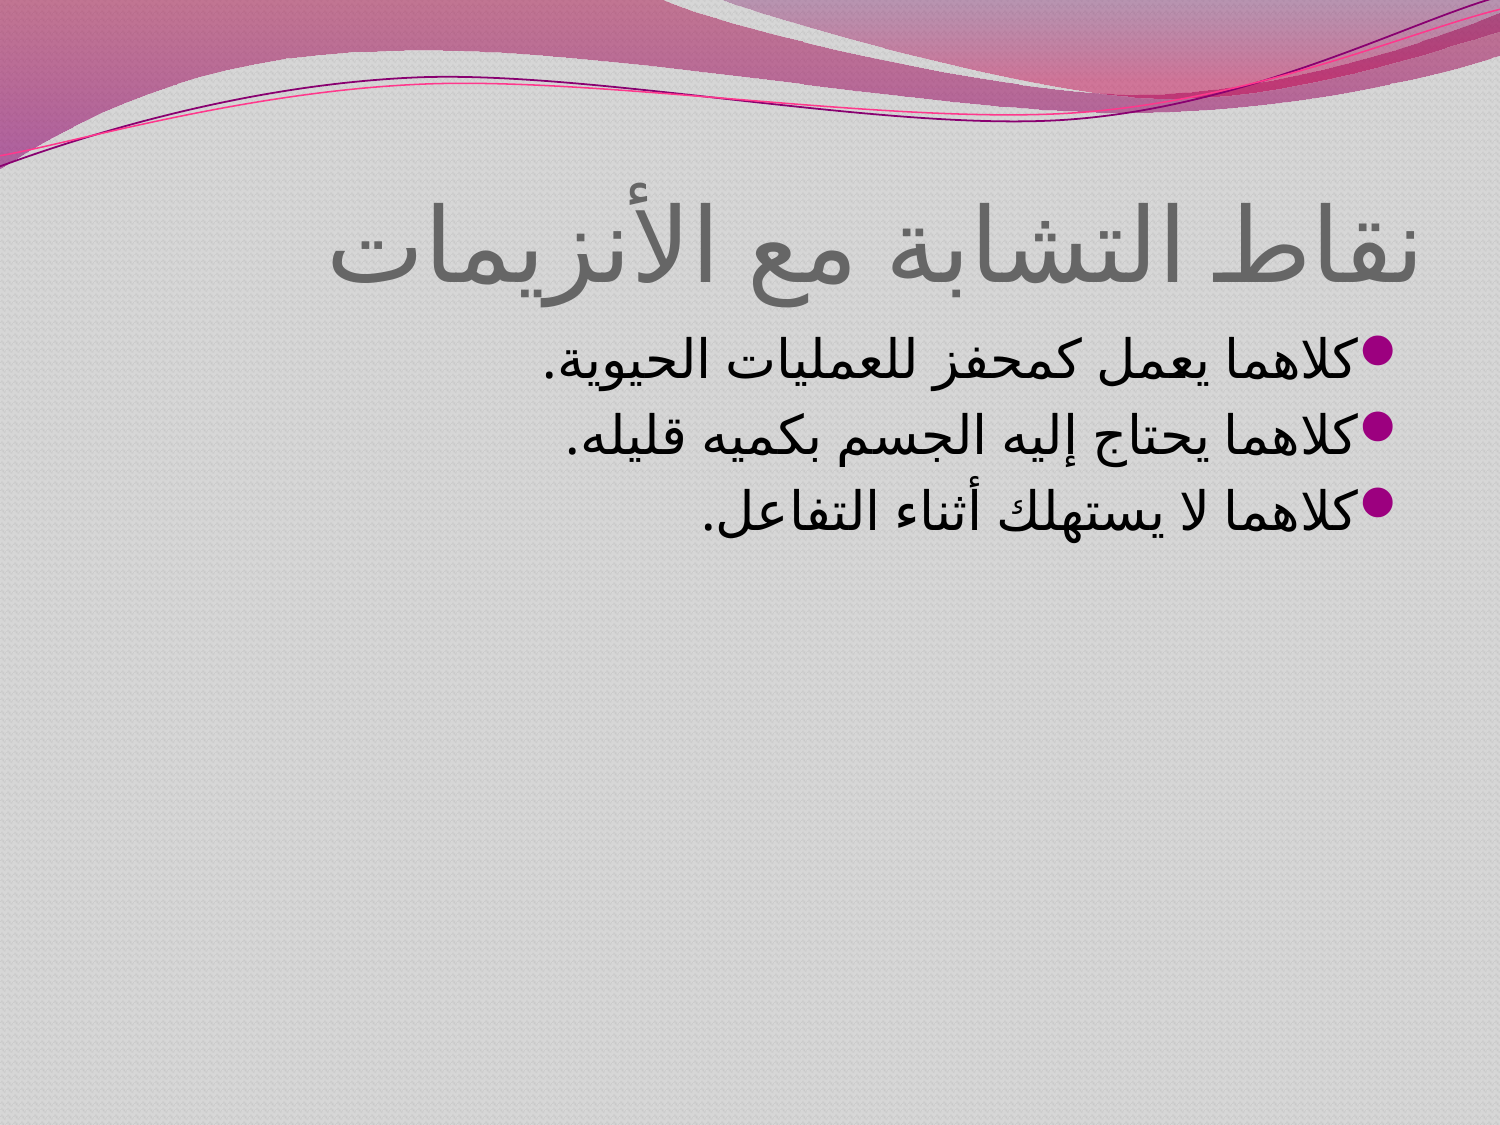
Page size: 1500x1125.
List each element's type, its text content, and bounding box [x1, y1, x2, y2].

title نقاط التشابة مع الأنزيمات [75, 115, 1425, 303]
list كلاهما يعمل كمحفز للعمليات الحيوية. كلاهما يحتاج إليه الجسم بكميه قليله. كلاهما لا يستهلك أثناء التفاعل. [75, 317, 1425, 1038]
